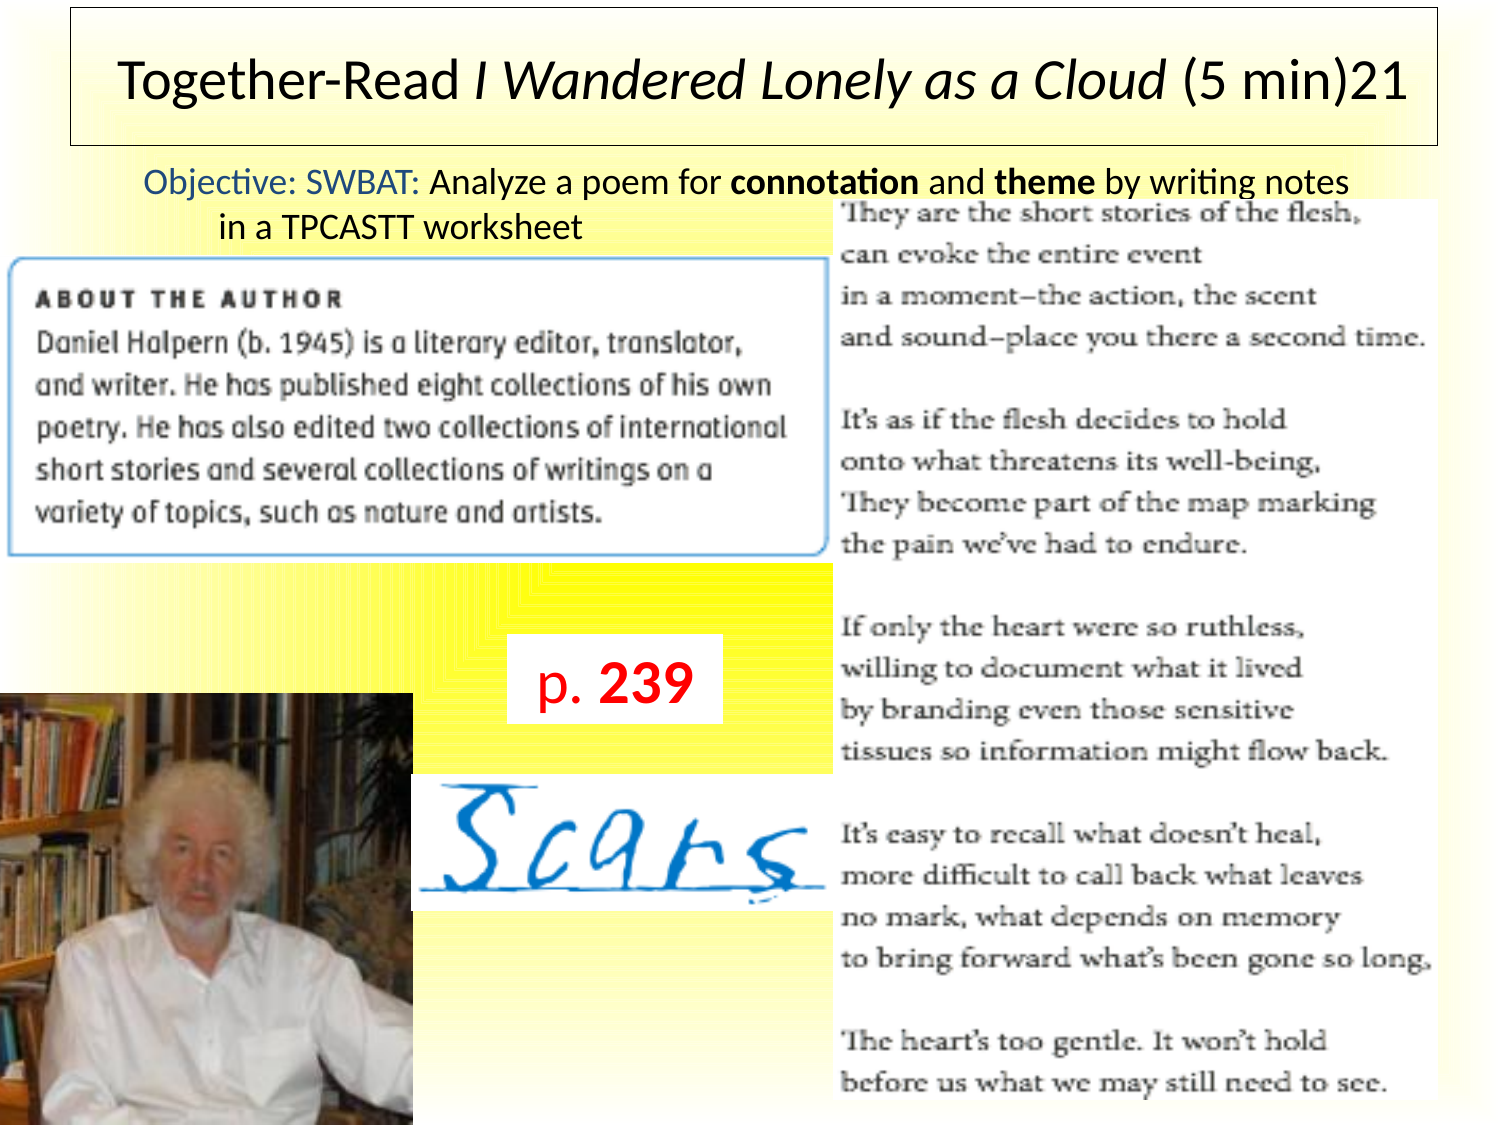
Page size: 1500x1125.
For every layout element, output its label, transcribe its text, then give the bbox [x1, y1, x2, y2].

picture [0, 199, 1438, 1125]
text_box p. 239 [507, 634, 723, 724]
title Together-Read I Wandered Lonely as a Cloud (5 min)21 [70, 7, 1438, 146]
text_box Objective: SWBAT: Analyze a poem for connotation and theme by writing notes in a TPCASTT worksheet [24, 149, 1367, 254]
